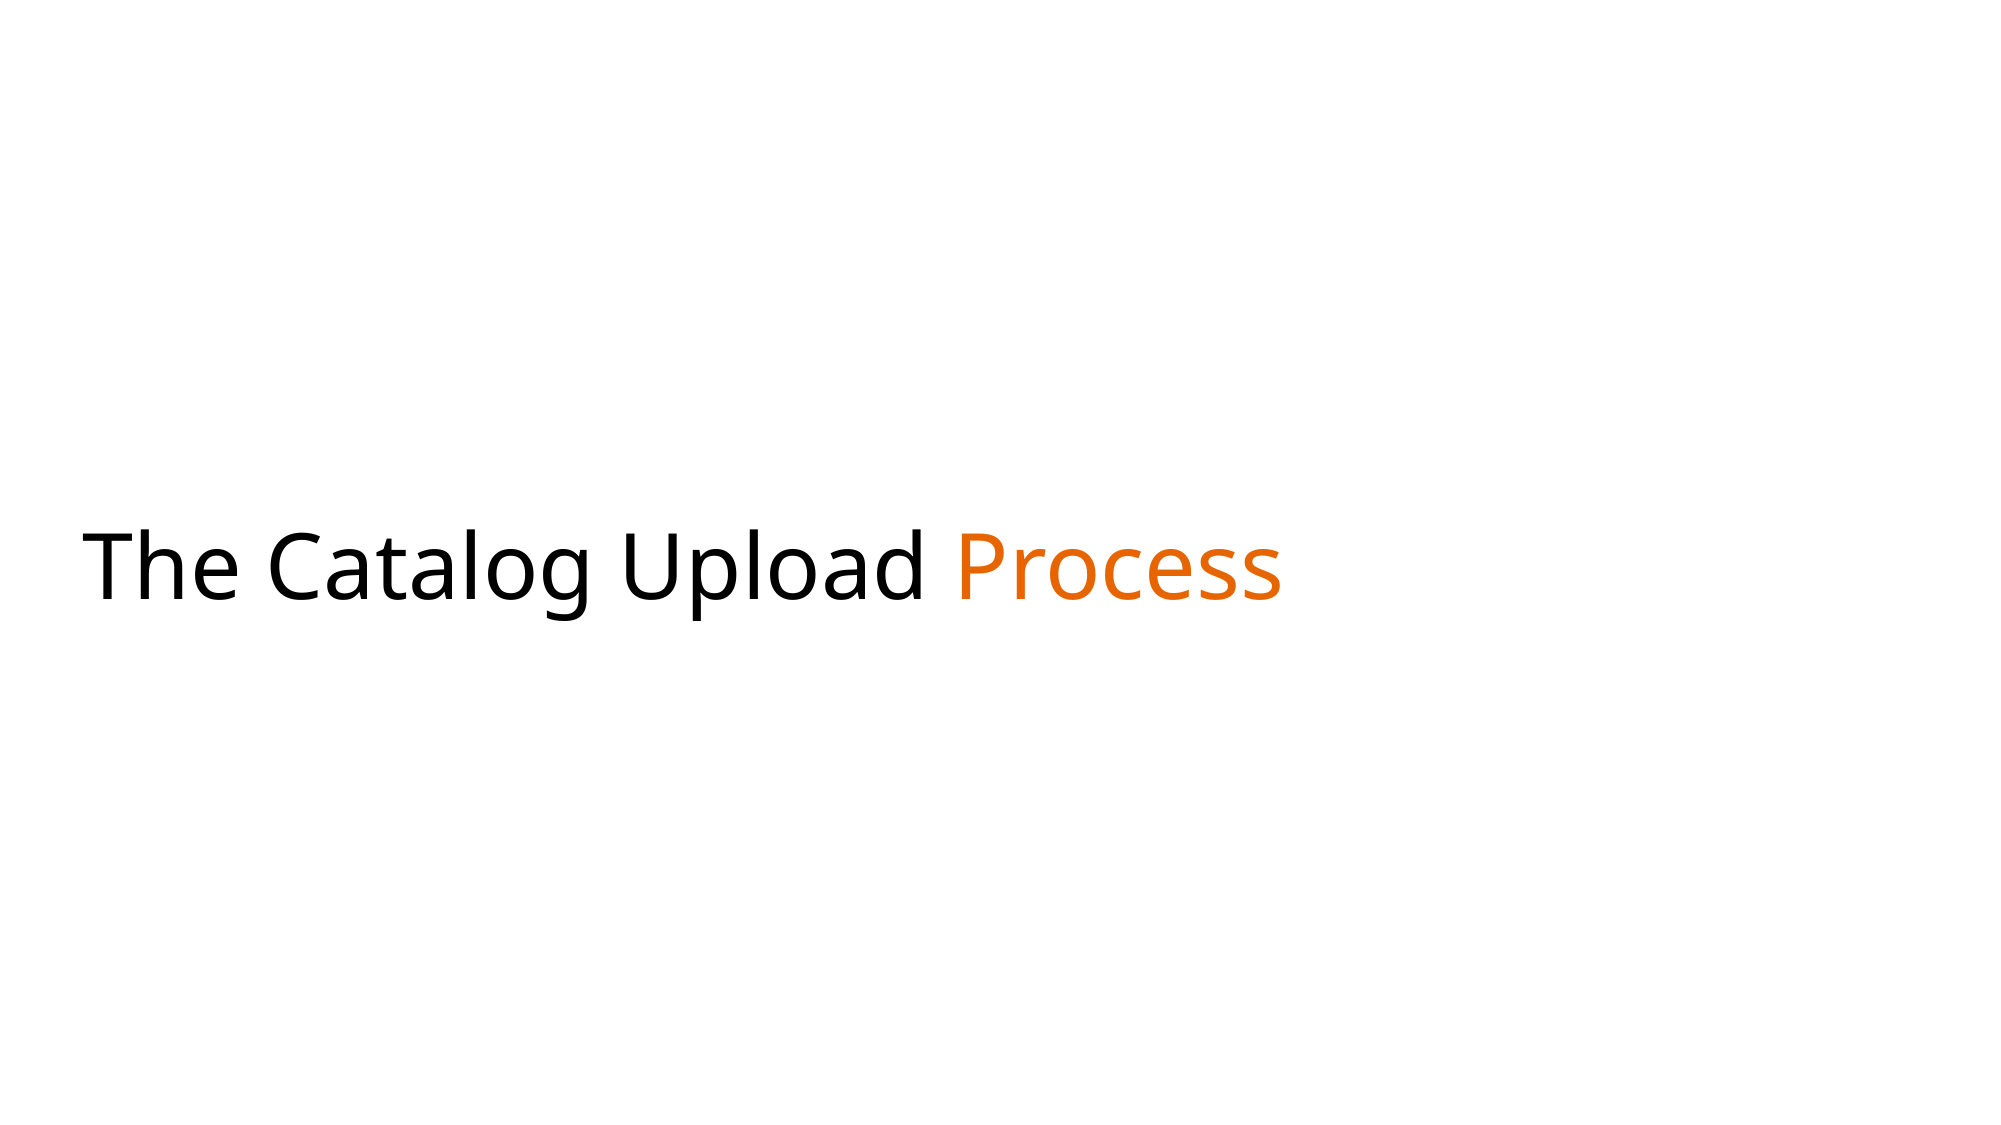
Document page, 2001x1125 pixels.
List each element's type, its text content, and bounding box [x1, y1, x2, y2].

title The Catalog Upload Process [82, 506, 1918, 619]
